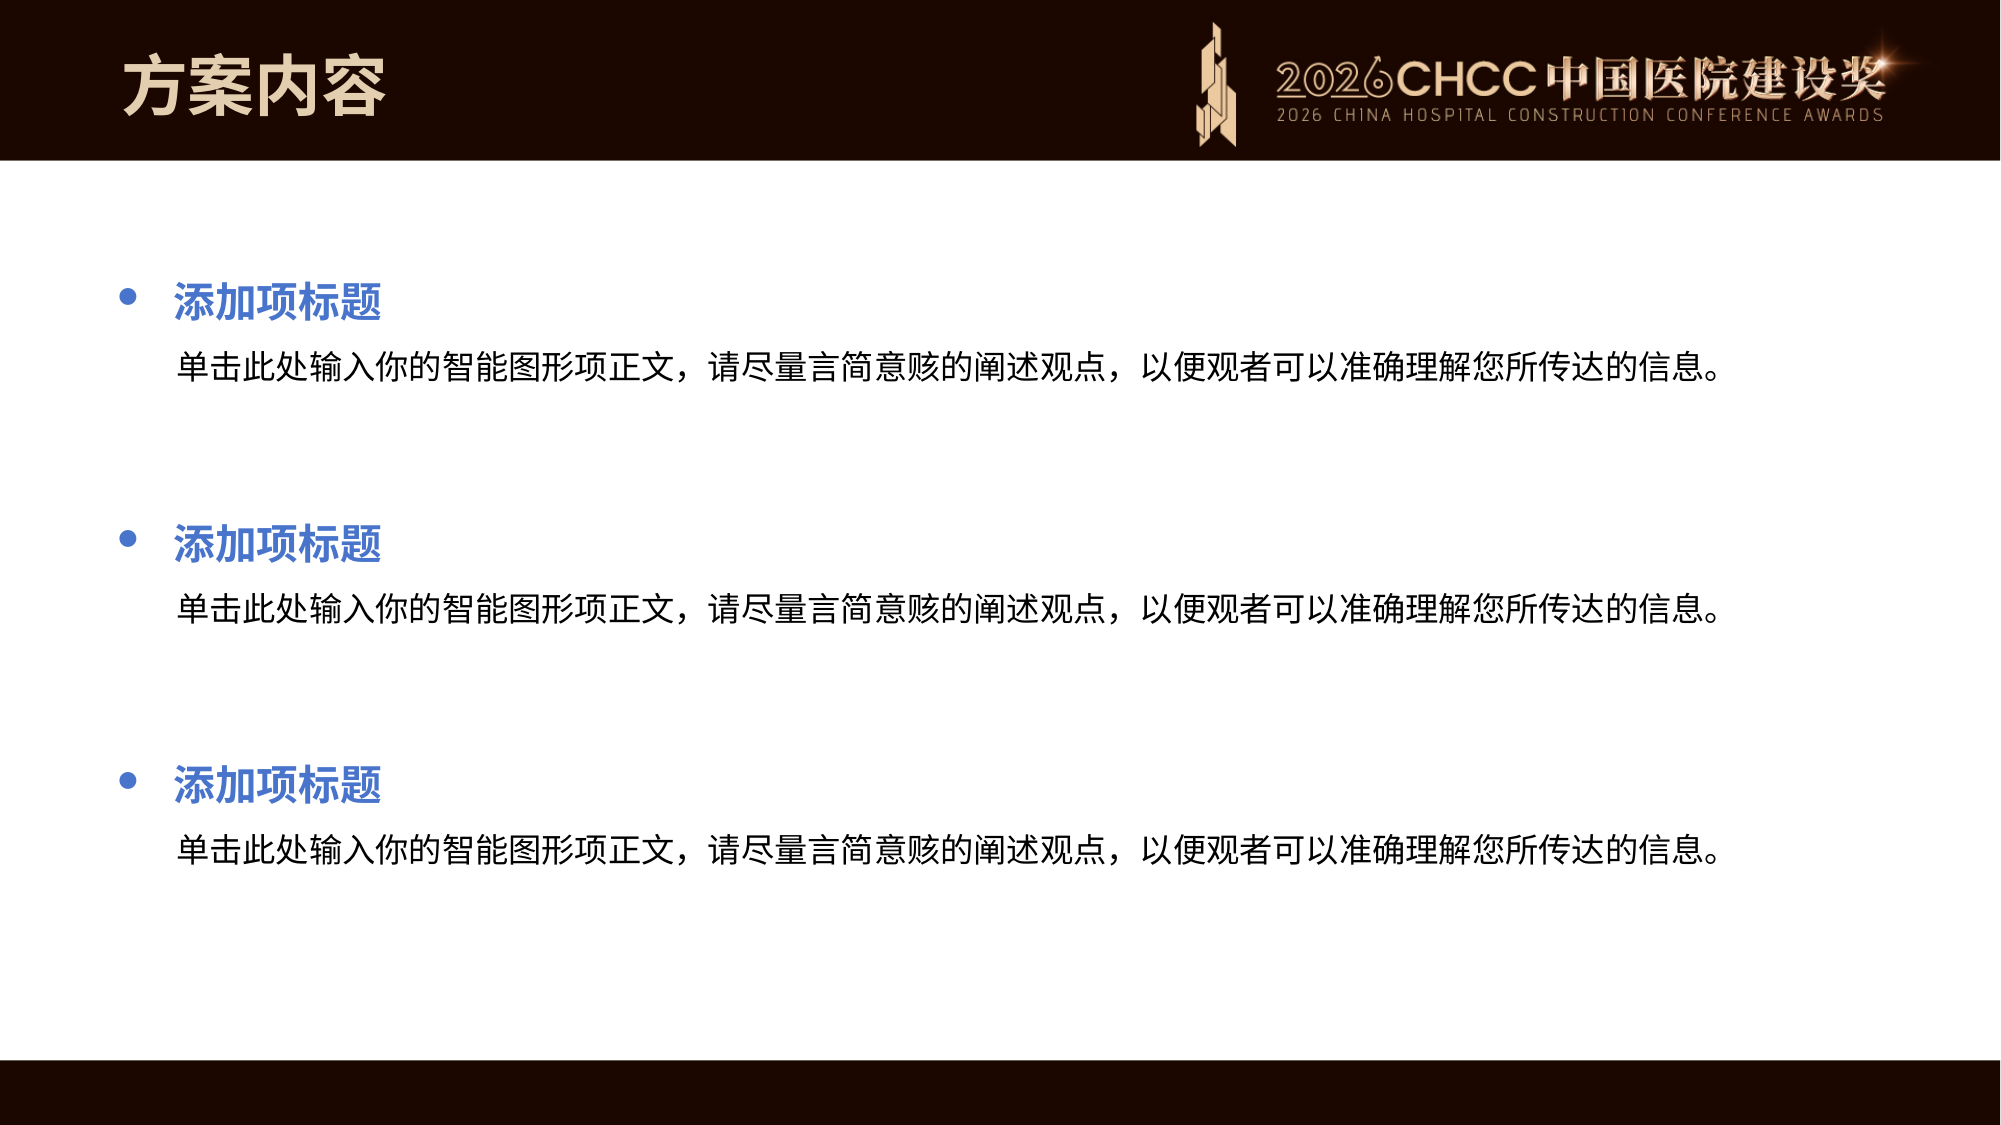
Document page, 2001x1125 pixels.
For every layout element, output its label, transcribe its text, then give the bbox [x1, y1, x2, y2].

text_box 添加项标题 [117, 244, 934, 327]
picture [0, 0, 2001, 1125]
text_box 添加项标题 [117, 485, 934, 568]
text_box 单击此处输入你的智能图形项正文，请尽量言简意赅的阐述观点，以便观者可以准确理解您所传达的信息。 [117, 809, 1817, 940]
text_box 添加项标题 [117, 727, 934, 810]
text_box 单击此处输入你的智能图形项正文，请尽量言简意赅的阐述观点，以便观者可以准确理解您所传达的信息。 [117, 567, 1817, 699]
text_box 单击此处输入你的智能图形项正文，请尽量言简意赅的阐述观点，以便观者可以准确理解您所传达的信息。 [117, 326, 1817, 457]
text_box 方案内容 [106, 36, 563, 132]
